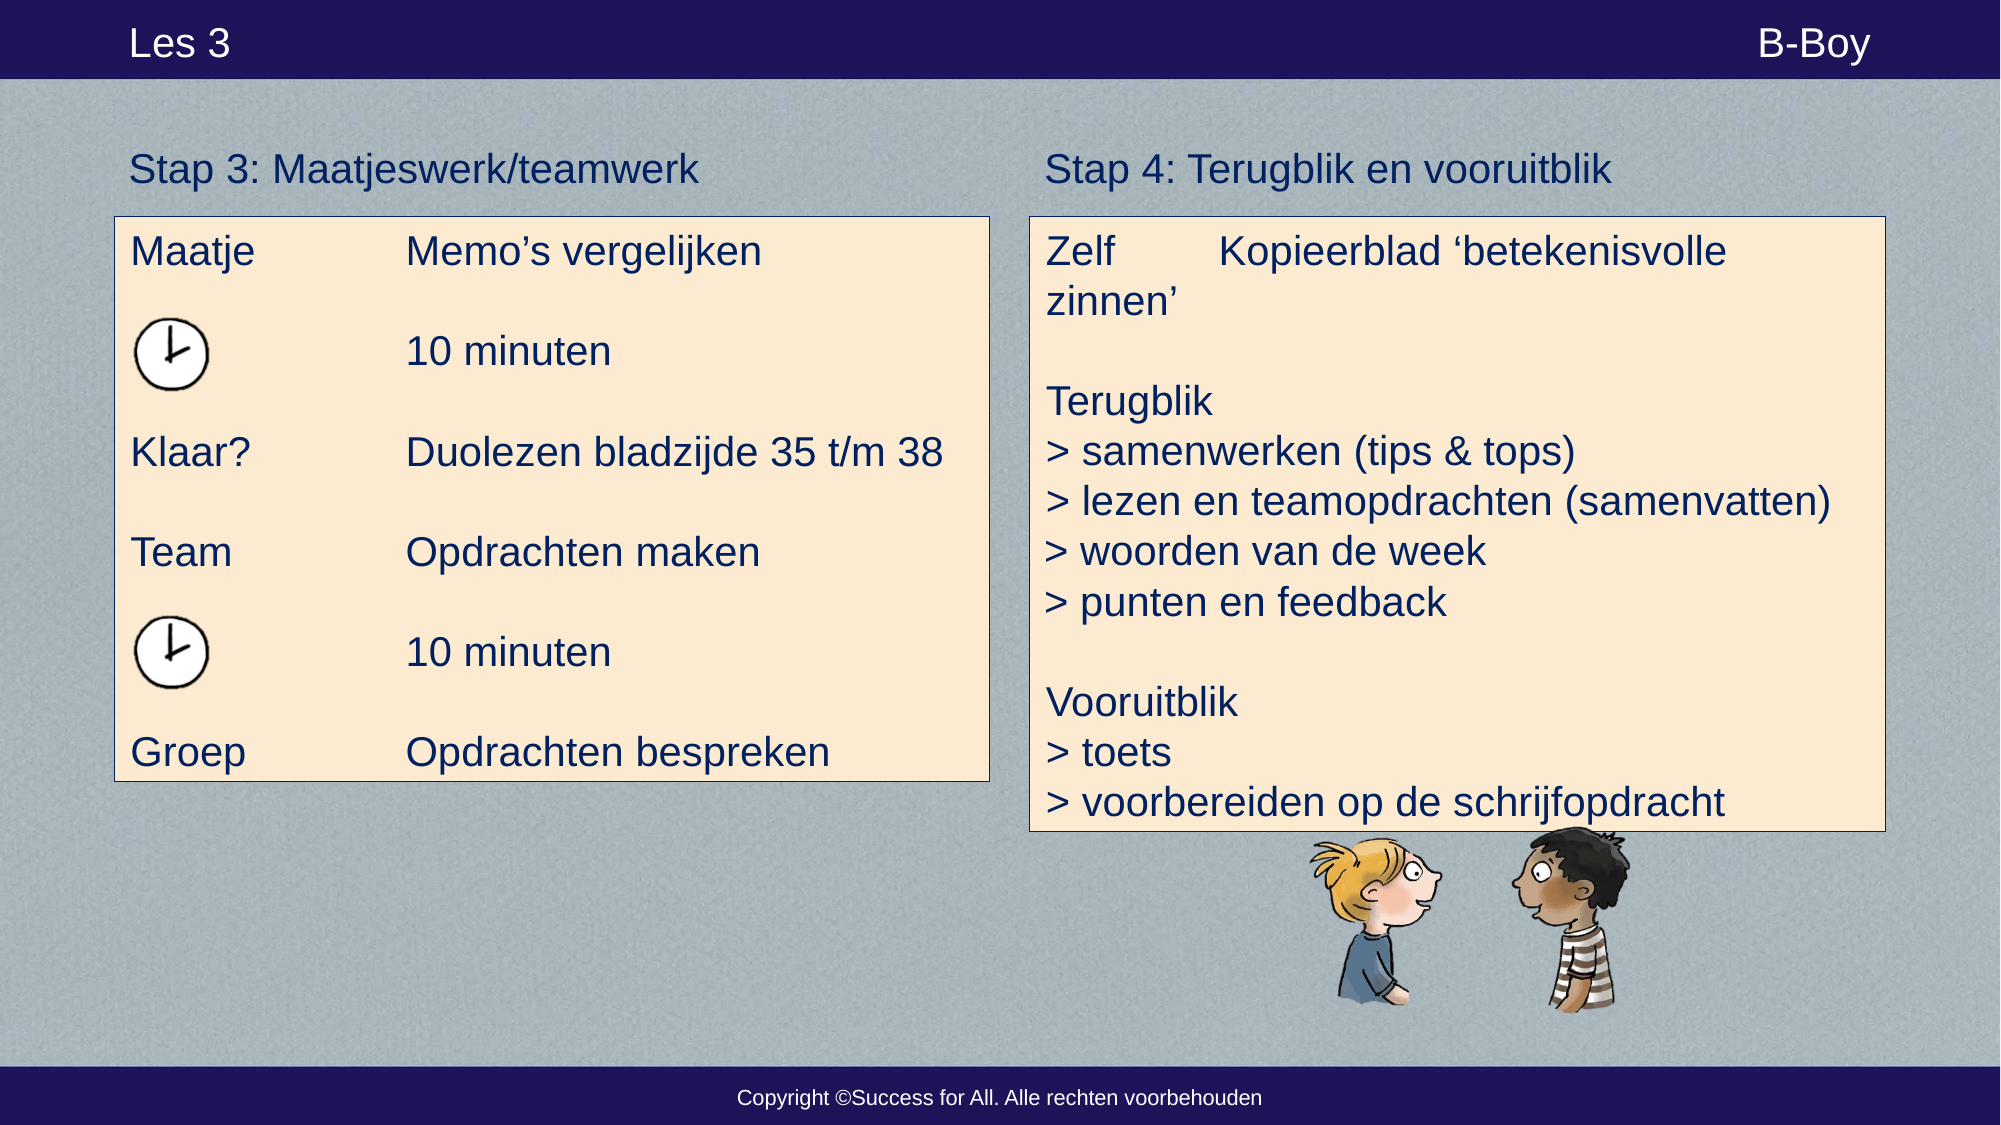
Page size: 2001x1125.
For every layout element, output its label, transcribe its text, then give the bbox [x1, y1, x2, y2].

picture [0, 0, 2001, 1125]
text_box Maatje Memo’s vergelijken 10 minuten Klaar? Duolezen bladzijde 35 t/m 38 Team Opdrachten maken 10 minuten Groep Opdrachten bespreken [114, 216, 990, 782]
text_box Copyright ©Success for All. Alle rechten voorbehouden [0, 1076, 2000, 1125]
text_box Les 3 [114, 8, 354, 73]
text_box B-Boy [999, 8, 1886, 73]
text_box Stap 3: Maatjeswerk/teamwerk [114, 134, 907, 200]
text_box Stap 4: Terugblik en vooruitblik [1029, 134, 1822, 200]
text_box Zelf Kopieerblad ‘betekenisvolle zinnen’ Terugblik > samenwerken (tips & tops) > lezen en teamopdrachten (samenvatten) > woorden van de week > punten en feedback Vooruitblik > toets > voorbereiden op de schrijfopdracht [1029, 216, 1886, 832]
